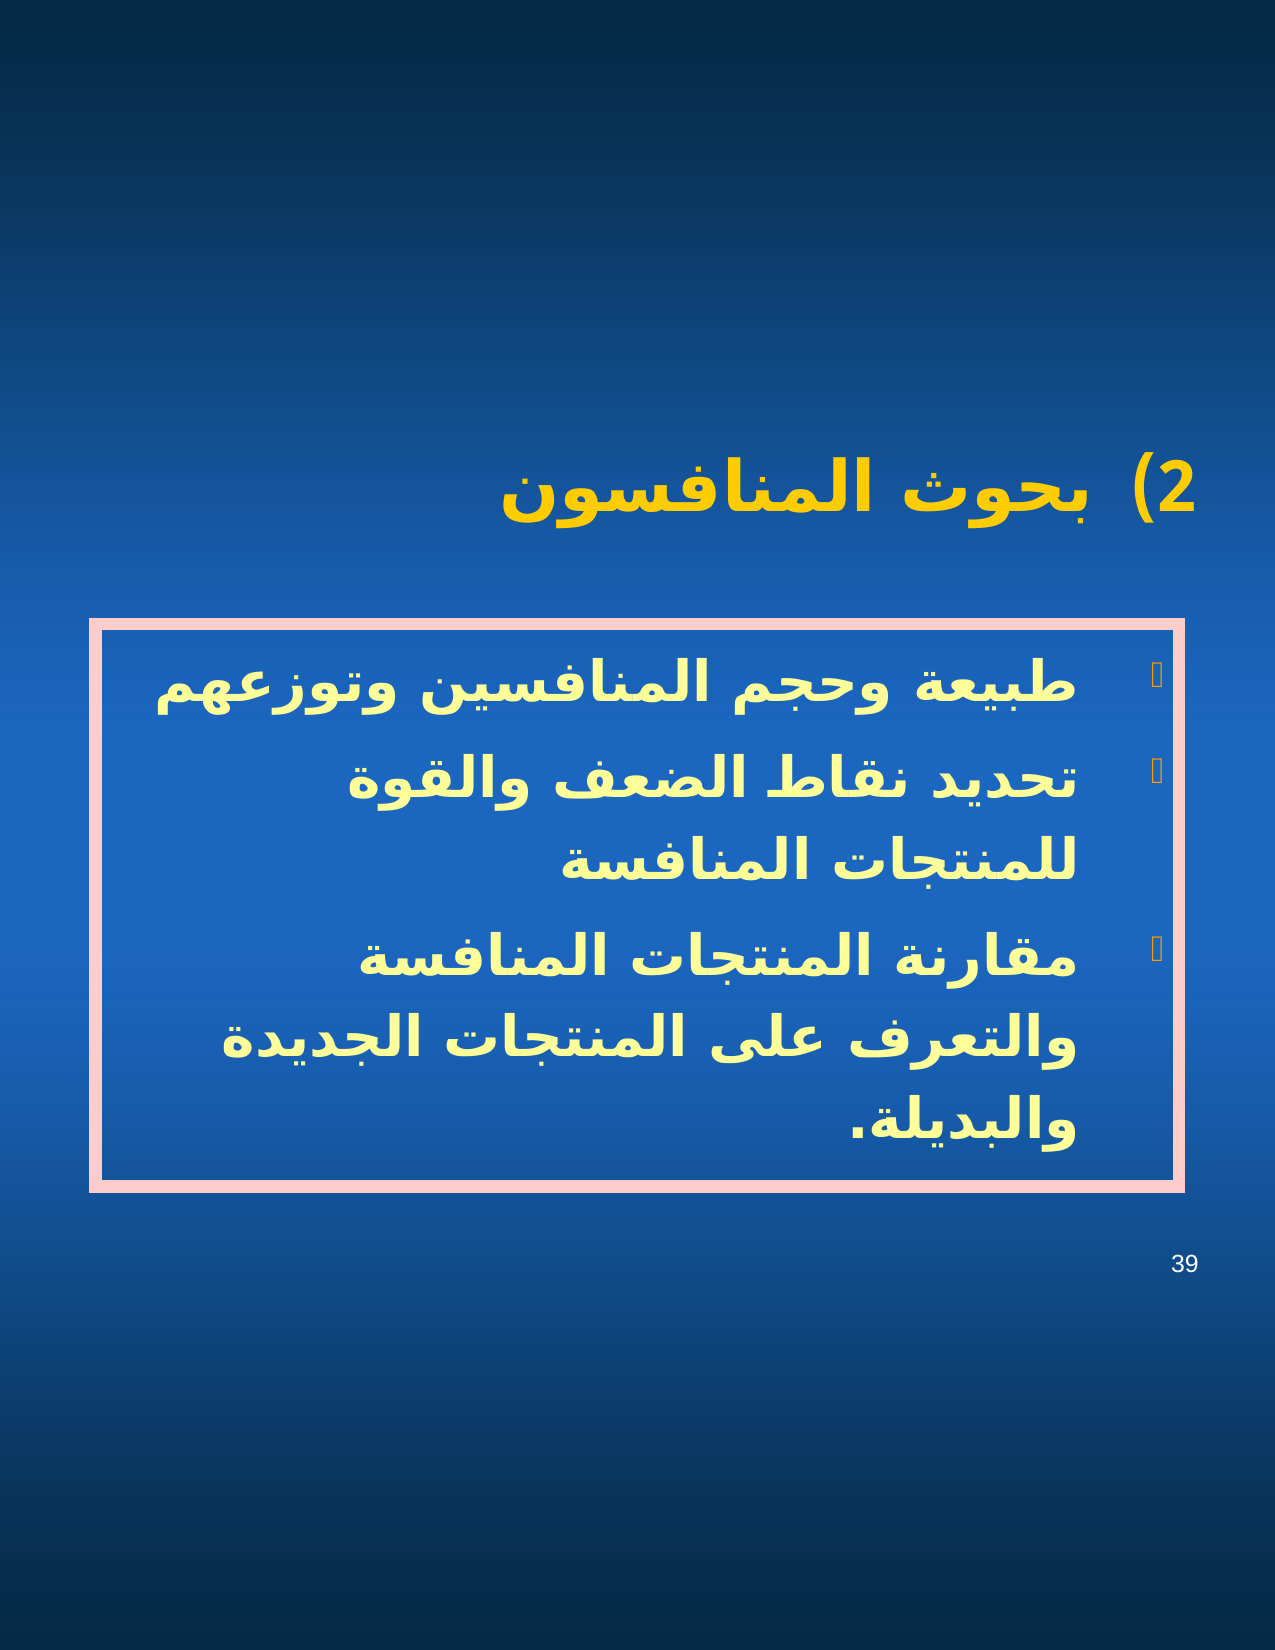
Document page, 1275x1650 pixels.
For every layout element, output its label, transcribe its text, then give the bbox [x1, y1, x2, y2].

picture [0, 0, 1275, 1650]
text_box 2) بحوث المنافسون [125, 433, 1212, 544]
text_box 39 [913, 1217, 1212, 1284]
text_box طبيعة وحجم المنافسين وتوزعهم تحديد نقاط الضعف والقوة للمنتجات المنافسة مقارنة المنتجات المنافسة والتعرف على المنتجات الجديدة والبديلة. [95, 624, 1180, 1187]
